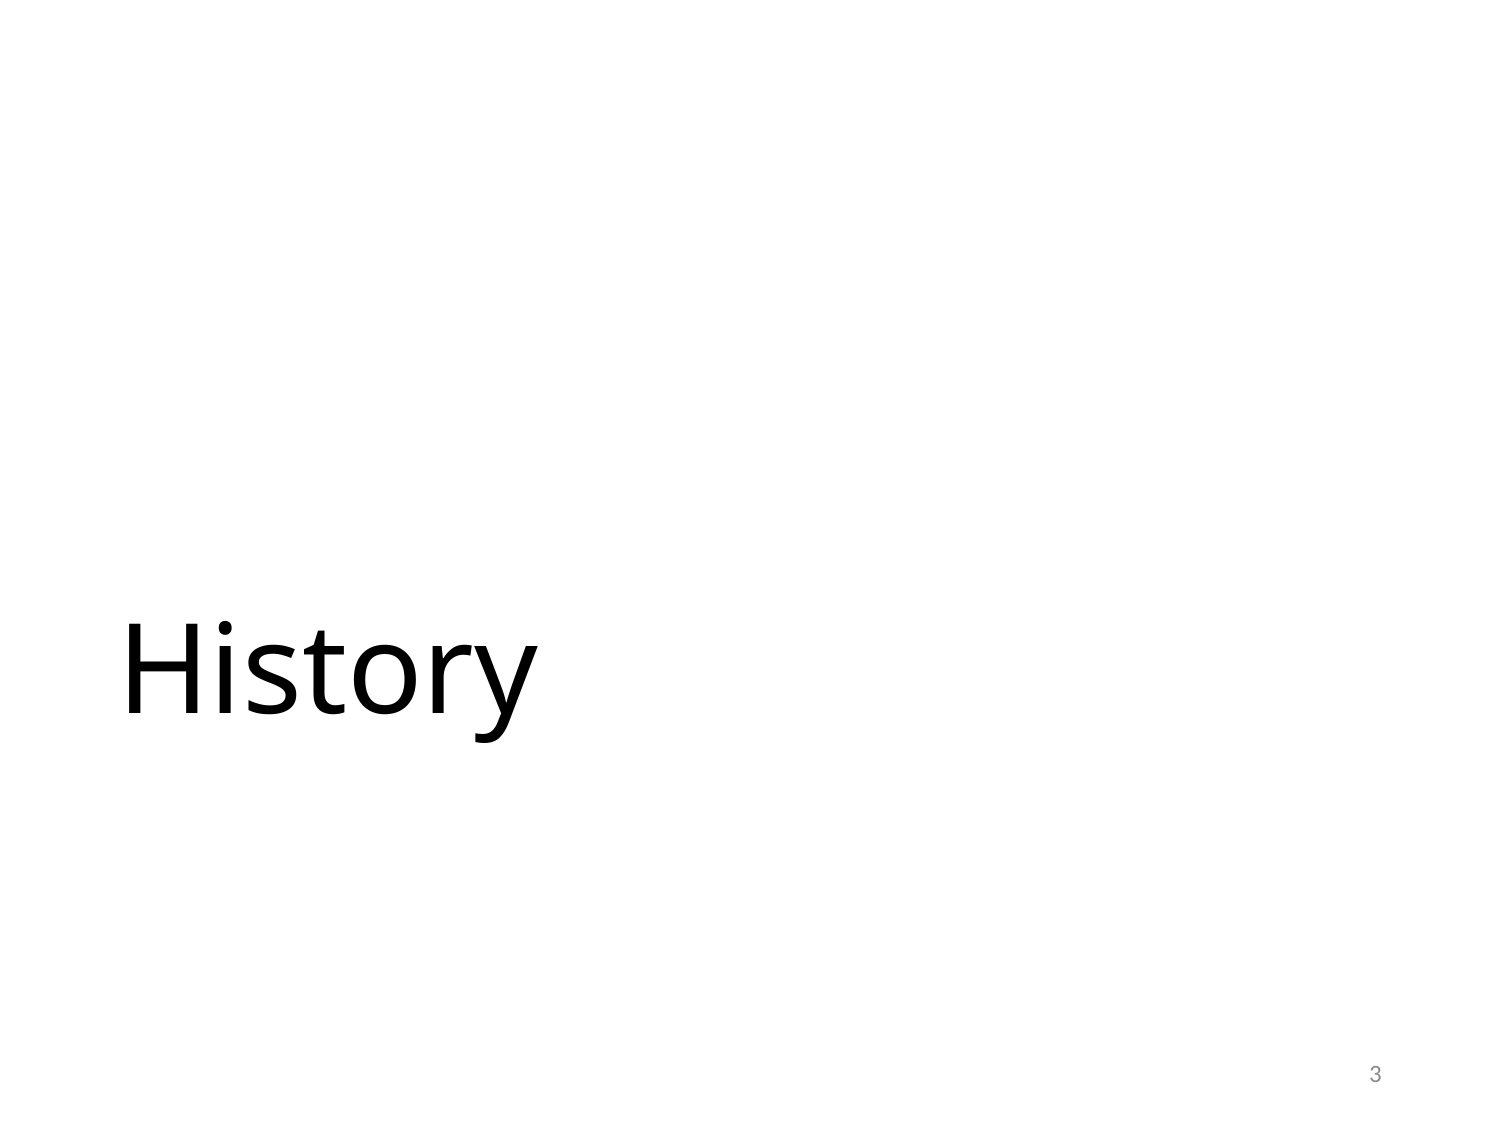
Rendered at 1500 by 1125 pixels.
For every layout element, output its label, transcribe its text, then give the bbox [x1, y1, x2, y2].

slide_number 3 [1059, 1042, 1397, 1103]
title History [102, 280, 1397, 749]
